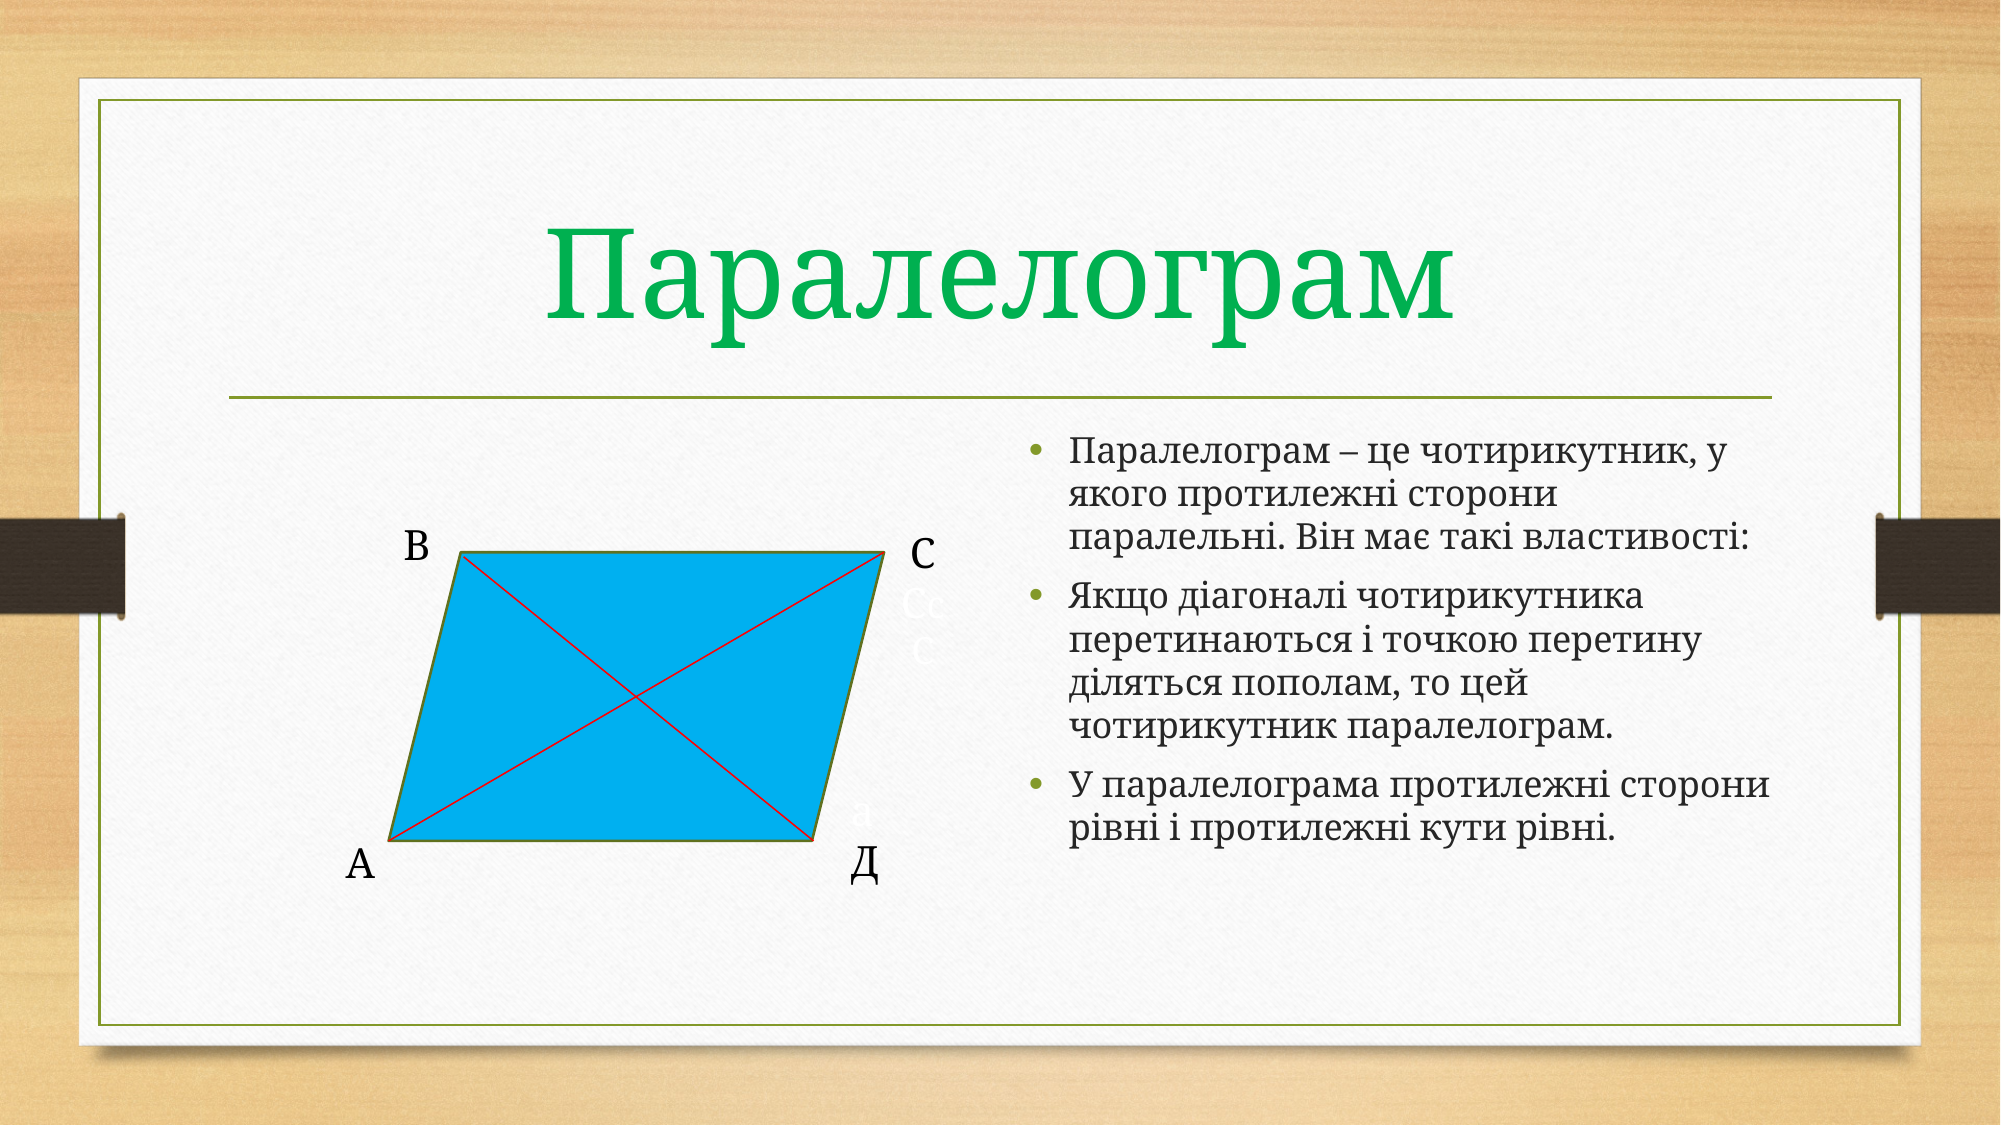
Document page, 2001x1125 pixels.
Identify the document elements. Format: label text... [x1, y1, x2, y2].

text_box А [330, 787, 390, 936]
picture [0, 0, 2001, 1125]
text_box ССсС [883, 457, 963, 742]
text_box аД [835, 842, 879, 869]
list Паралелограм – це чотирикутник, у якого протилежні сторони паралельні. Він має такі властивості: Якщо діагоналі чотирикутника перетинаються і точкою перетину діляться пополам, то цей чотирикутник паралелограм. У паралелограма протилежні сторони рівні і протилежні кути рівні. [1013, 420, 1788, 963]
text_box В [387, 530, 436, 558]
title Паралелограм [212, 161, 1788, 375]
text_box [388, 551, 885, 842]
